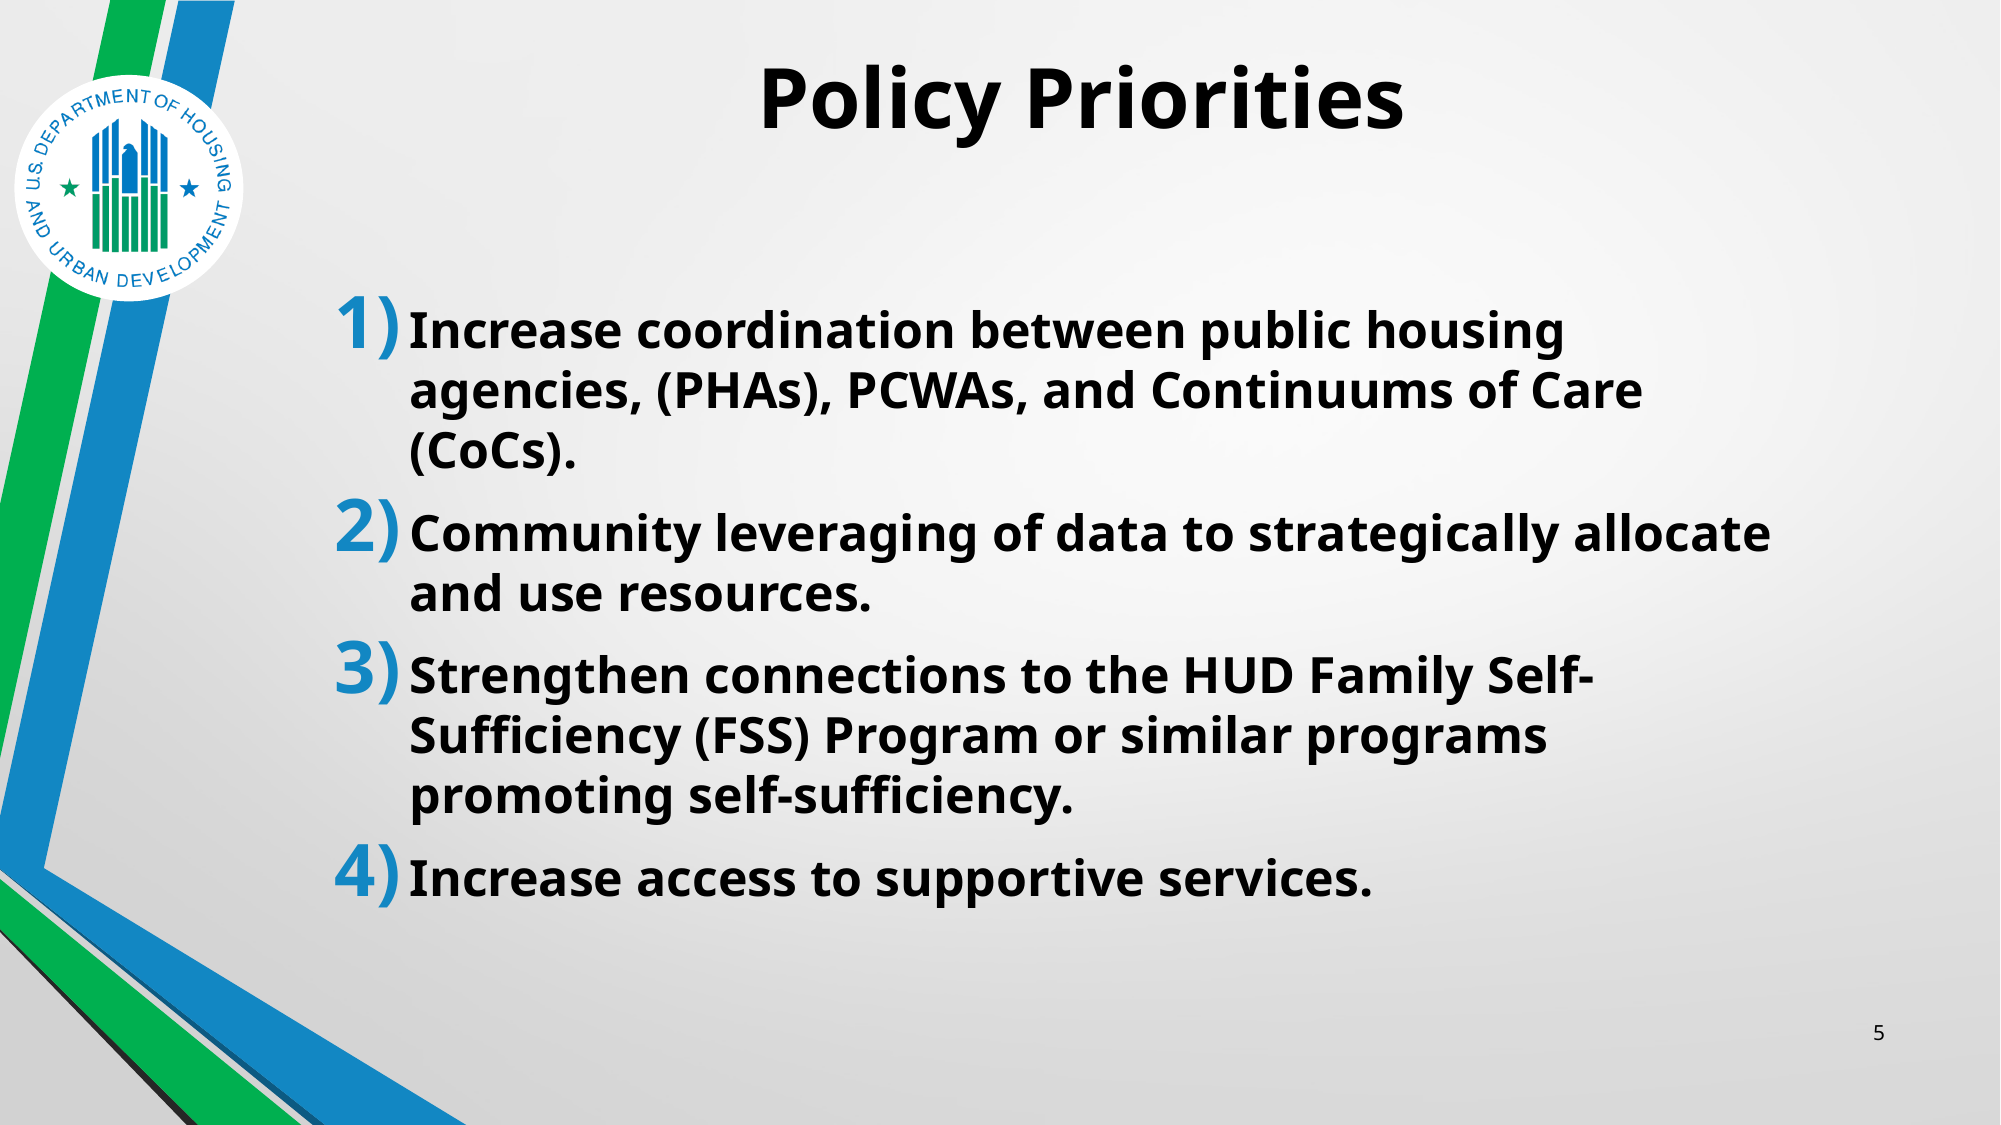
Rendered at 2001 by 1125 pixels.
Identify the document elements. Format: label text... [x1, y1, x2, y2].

slide_number 5 [1809, 1003, 1900, 1064]
list Increase coordination between public housing agencies, (PHAs), PCWAs, and Continuums of Care (CoCs). Community leveraging of data to strategically allocate and use resources. Strengthen connections to the HUD Family Self-Sufficiency (FSS) Program or similar programs promoting self-sufficiency. Increase access to supportive services. [319, 163, 1788, 1042]
picture [26, 89, 231, 287]
title Policy Priorities [239, 27, 1925, 164]
